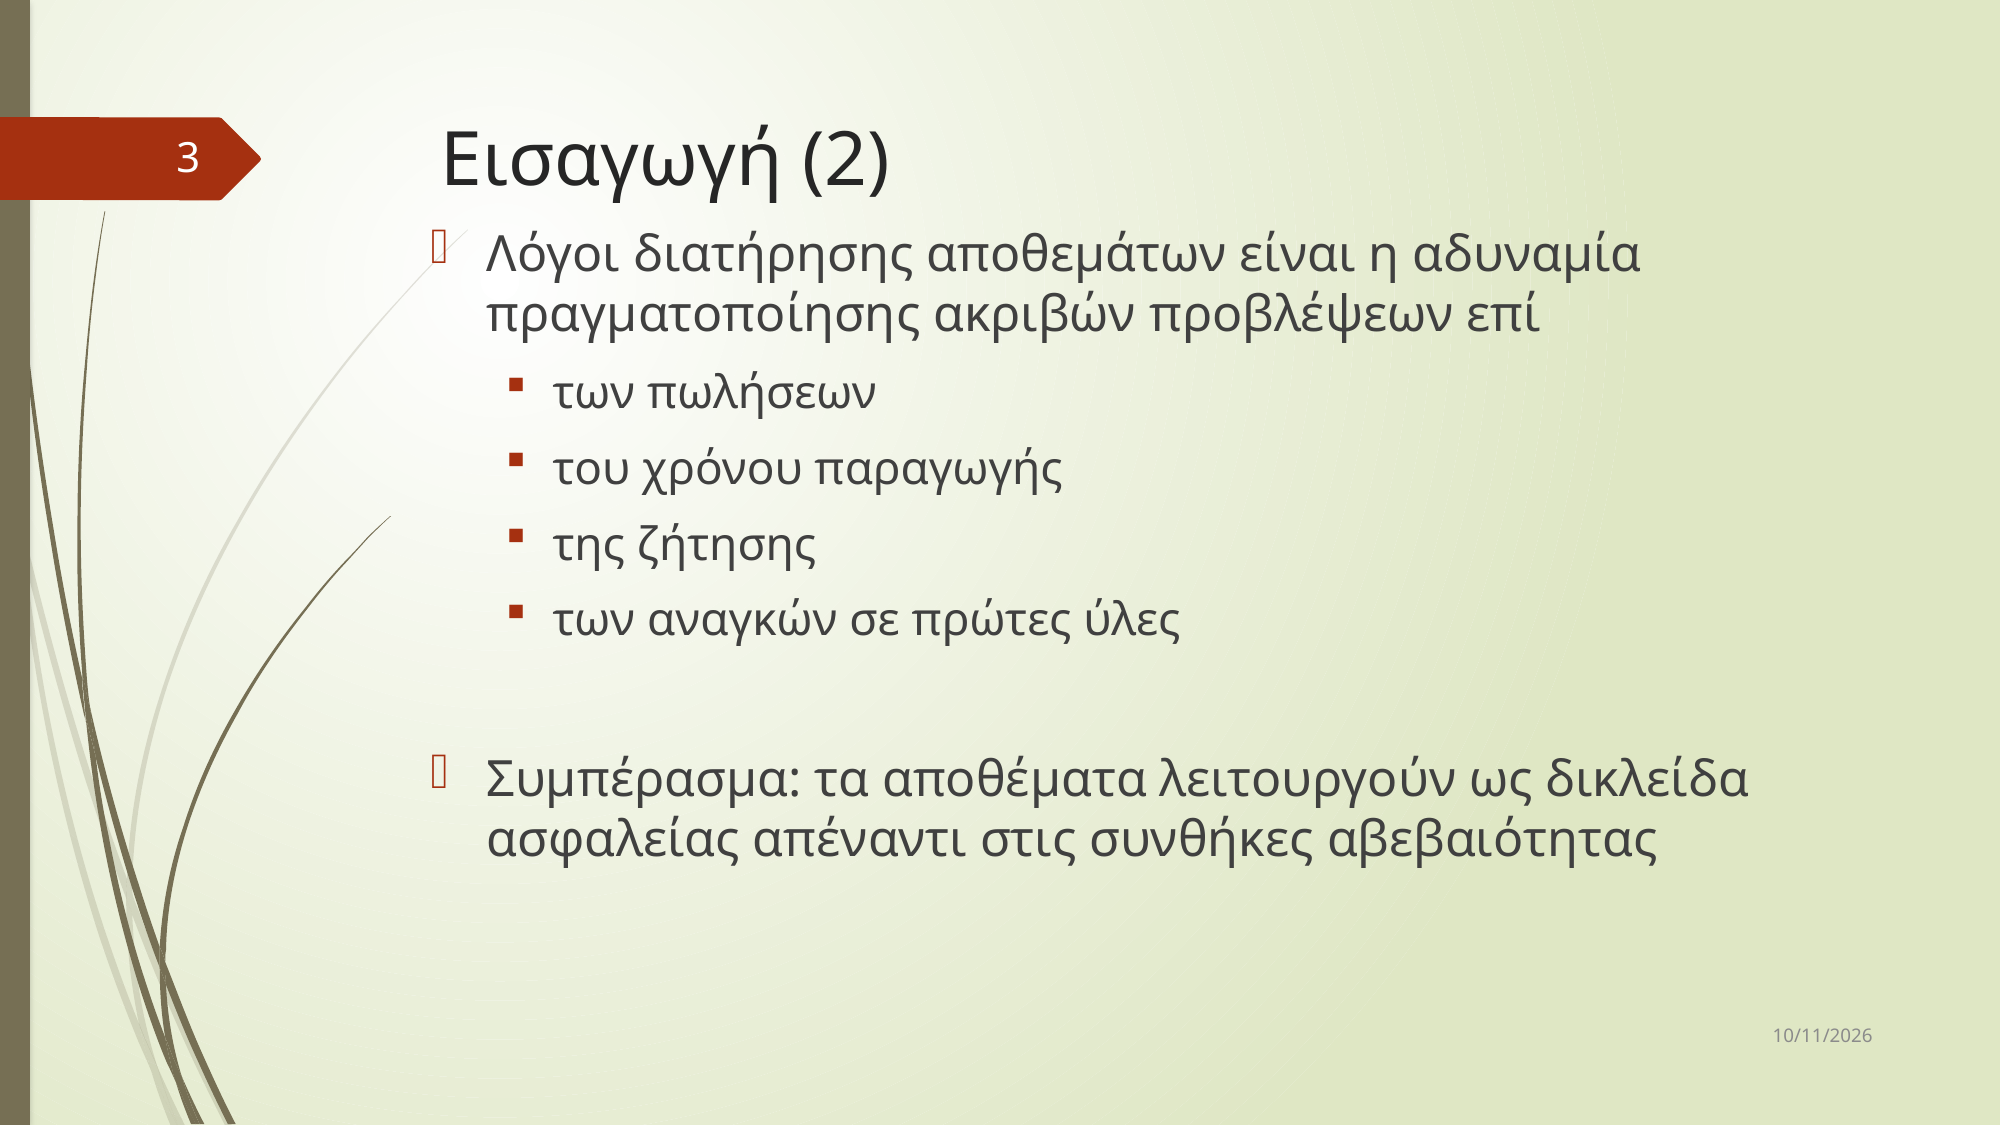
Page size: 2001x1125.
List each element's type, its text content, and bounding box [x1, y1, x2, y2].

title Εισαγωγή (2) [425, 102, 1888, 214]
list Λόγοι διατήρησης αποθεμάτων είναι η αδυναμία πραγματοποίησης ακριβών προβλέψεων επί των πωλήσεων του χρόνου παραγωγής της ζήτησης των αναγκών σε πρώτες ύλες Συμπέρασμα: τα αποθέματα λειτουργούν ως δικλείδα ασφαλείας απέναντι στις συνθήκες αβεβαιότητας [415, 214, 2000, 1113]
slide_number 3 [87, 129, 216, 190]
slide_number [1699, 1005, 1888, 1067]
